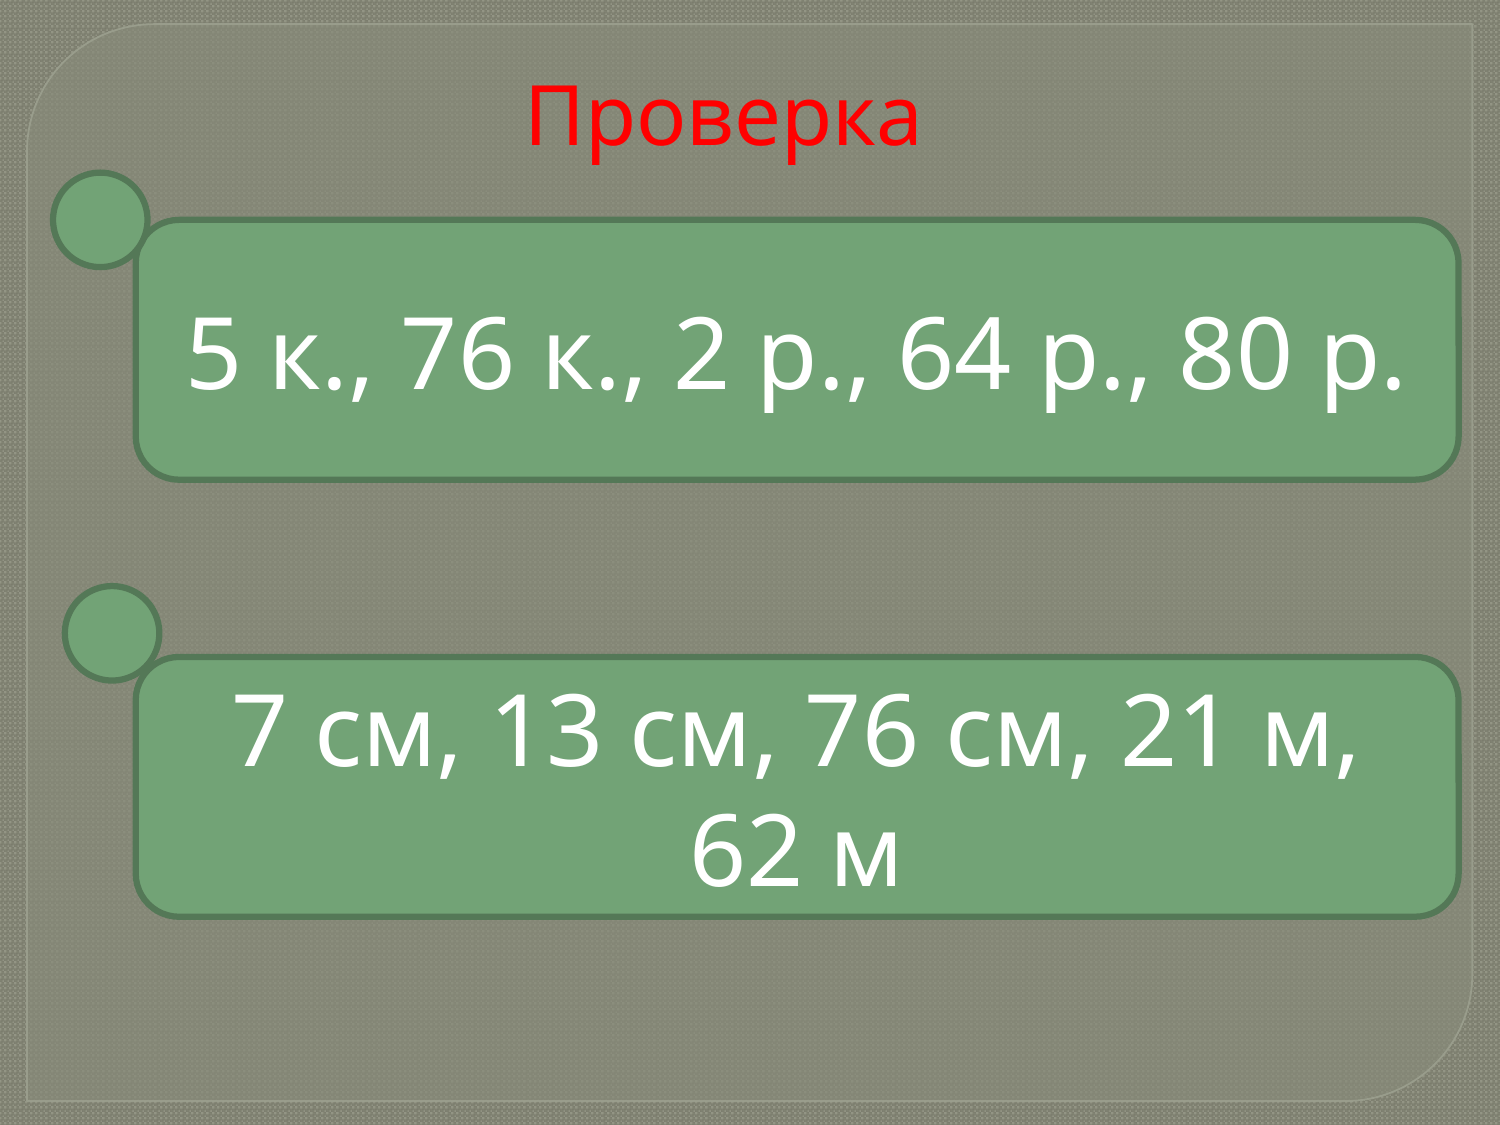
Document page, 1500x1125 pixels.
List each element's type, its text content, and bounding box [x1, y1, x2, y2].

text_box [61, 582, 163, 684]
text_box Проверка [509, 54, 939, 170]
text_box 7 см, 13 см, 76 см, 21 м, 62 м [132, 653, 1462, 920]
text_box [49, 169, 151, 271]
text_box 5 к., 76 к., 2 р., 64 р., 80 р. [132, 216, 1462, 483]
